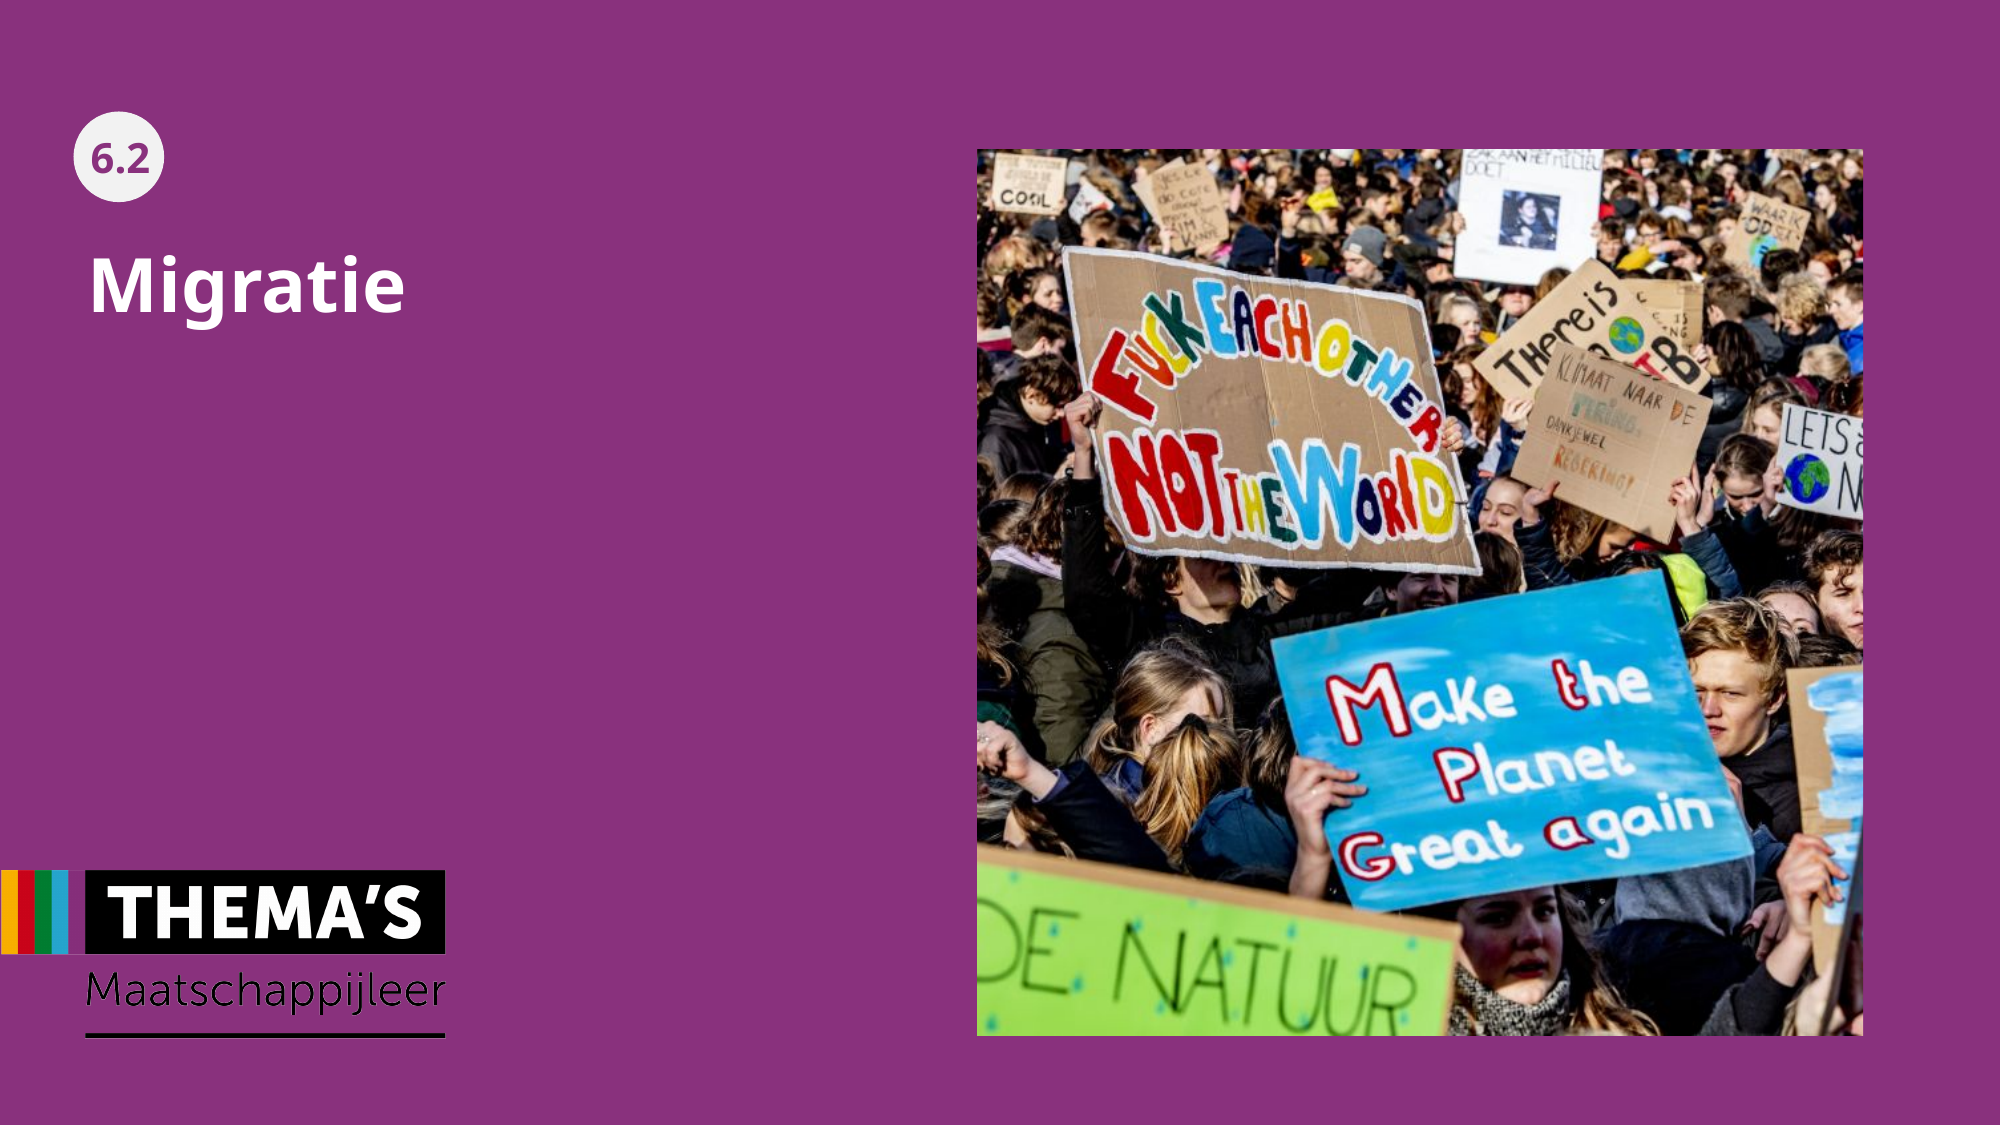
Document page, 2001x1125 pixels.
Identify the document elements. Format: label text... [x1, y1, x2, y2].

list Migratie [72, 240, 928, 769]
picture [0, 786, 474, 1125]
picture [977, 149, 1864, 1036]
title 6.2 [71, 102, 170, 190]
